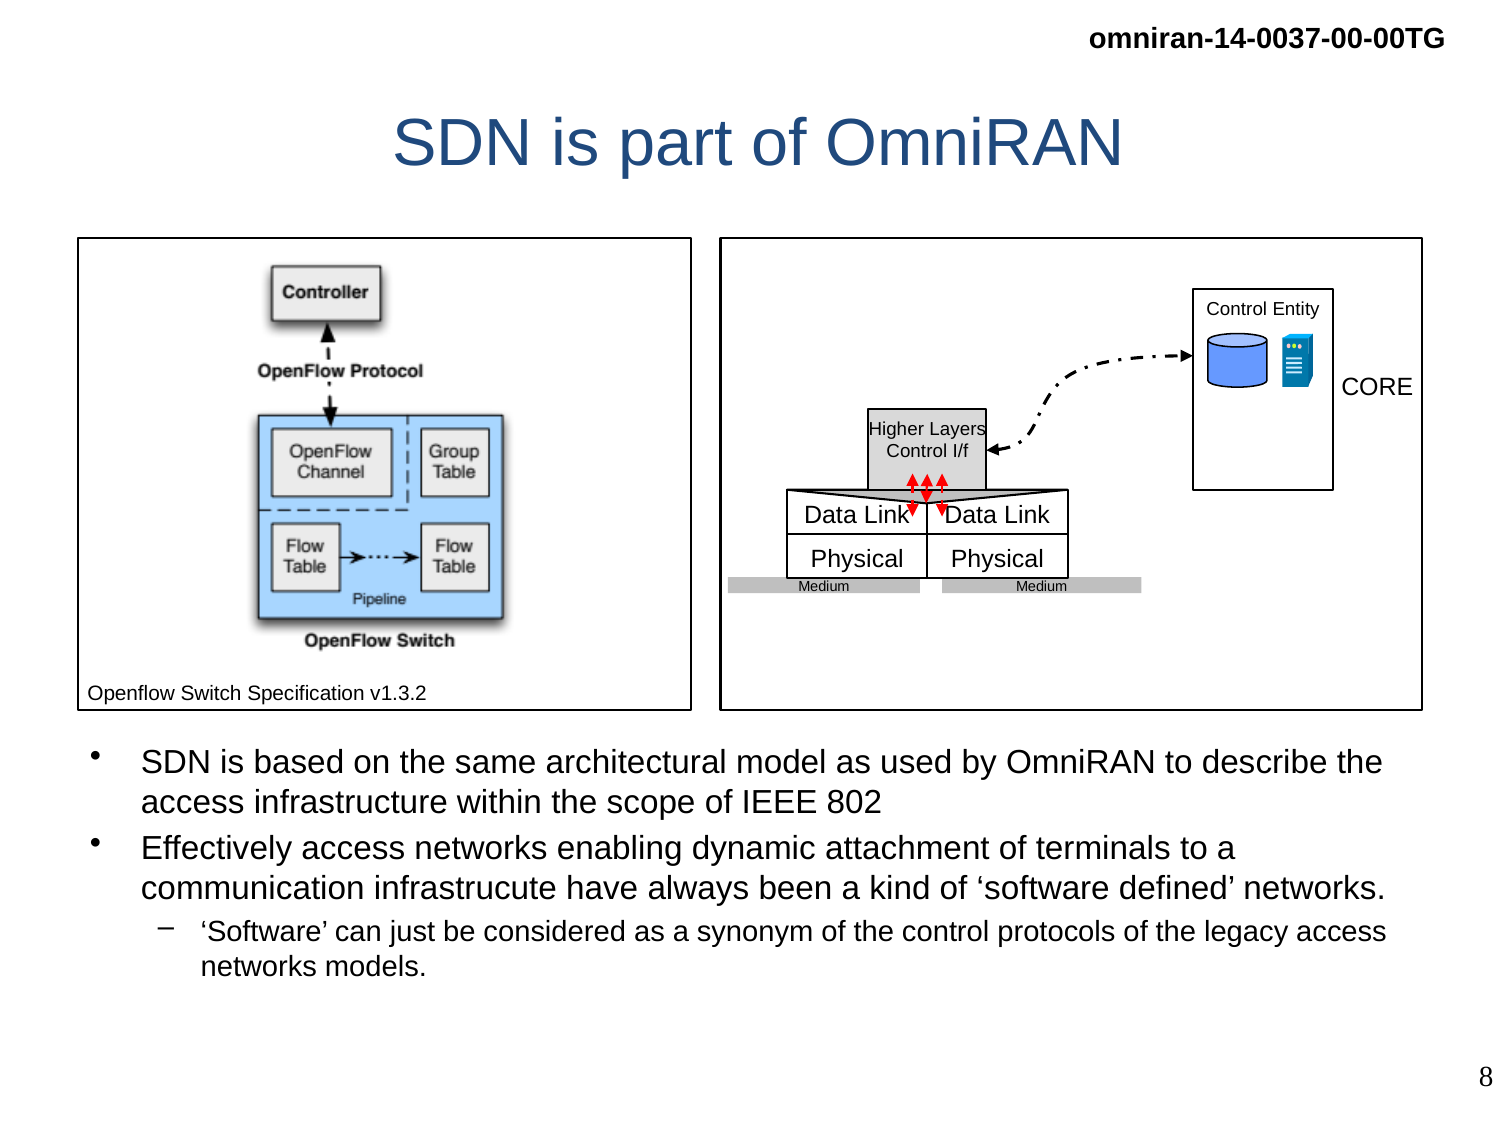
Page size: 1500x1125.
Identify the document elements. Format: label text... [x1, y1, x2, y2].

text_box [720, 237, 1422, 711]
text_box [1281, 333, 1314, 388]
text_box CORE [1422, 363, 1429, 408]
picture [232, 259, 526, 667]
list SDN is based on the same architectural model as used by OmniRAN to describe the access infrastructure within the scope of IEEE 802 Effectively access networks enabling dynamic attachment of terminals to a communication infrastrucute have always been a kind of ‘software defined’ networks. ‘Software’ can just be considered as a synonym of the control protocols of the legacy access networks models. [75, 732, 1425, 1005]
text_box [78, 237, 691, 711]
text_box Openflow Switch Specification v1.3.2 [72, 672, 442, 712]
title SDN is part of OmniRAN [75, 45, 1425, 233]
